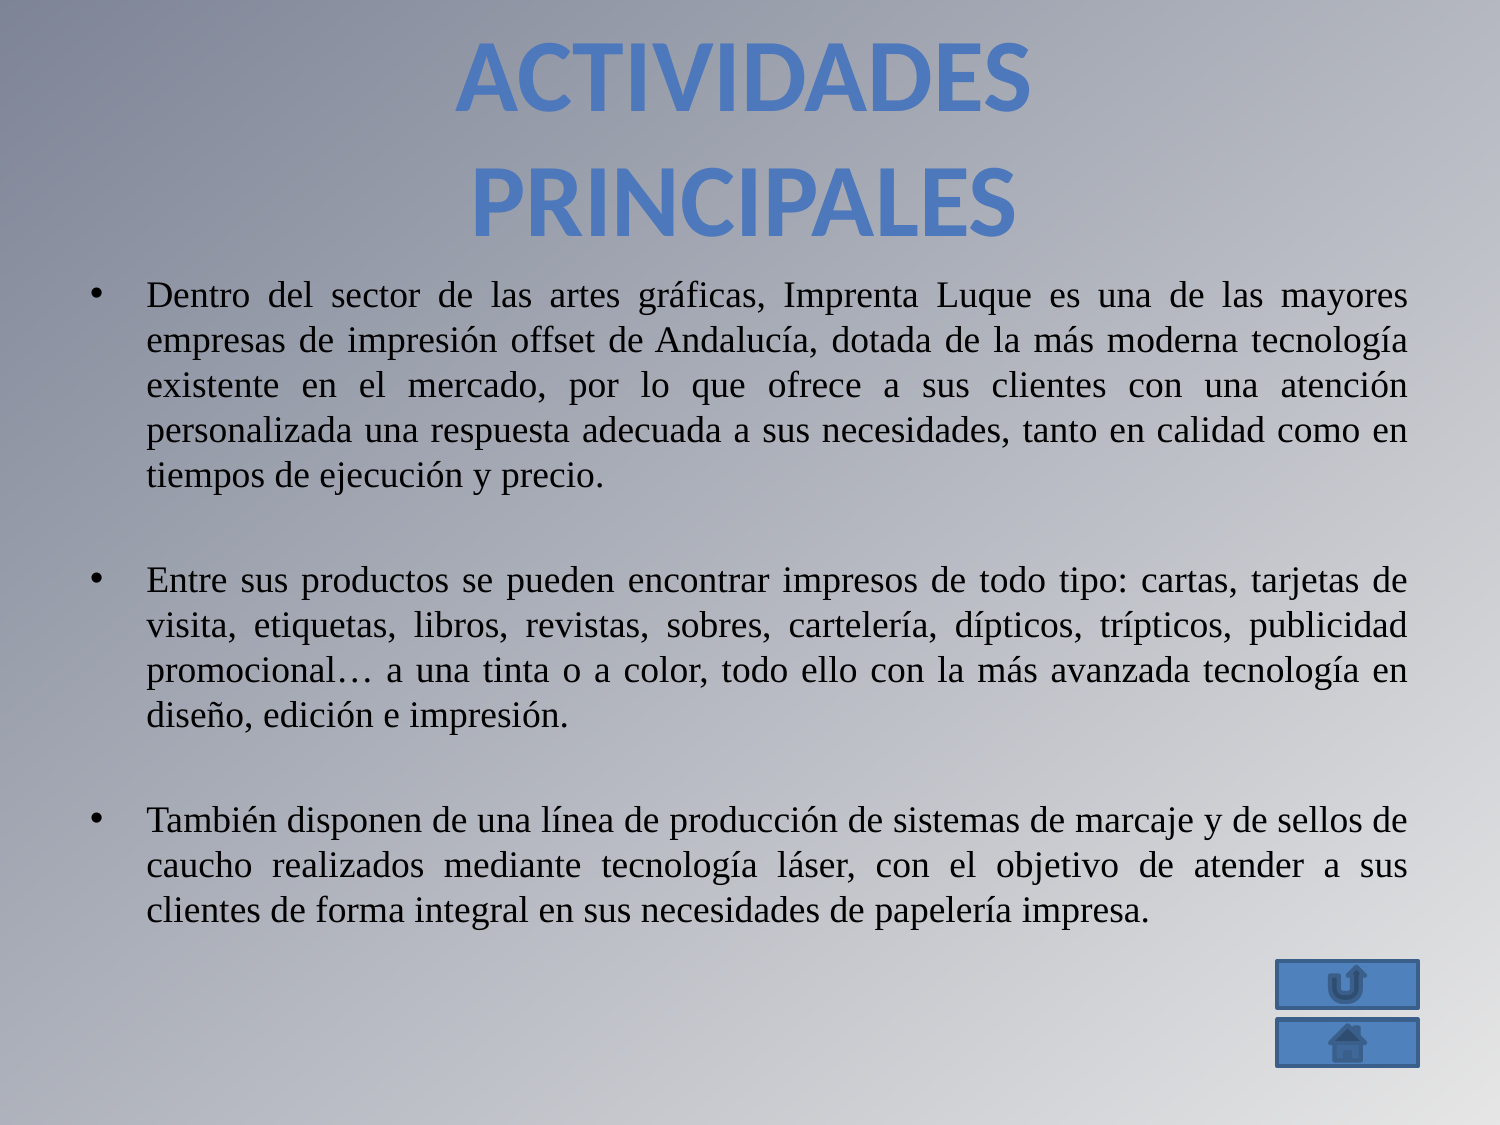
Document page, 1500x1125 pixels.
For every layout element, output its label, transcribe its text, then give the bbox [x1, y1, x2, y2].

text_box [1275, 959, 1420, 1010]
text_box [1275, 1017, 1420, 1068]
text_box Actividades Principales [199, 0, 1289, 265]
list Dentro del sector de las artes gráficas, Imprenta Luque es una de las mayores empresas de impresión offset de Andalucía, dotada de la más moderna tecnología existente en el mercado, por lo que ofrece a sus clientes con una atención personalizada una respuesta adecuada a sus necesidades, tanto en calidad como en tiempos de ejecución y precio. Entre sus productos se pueden encontrar impresos de todo tipo: cartas, tarjetas de visita, etiquetas, libros, revistas, sobres, cartelería, dípticos, trípticos, publicidad promocional… a una tinta o a color, todo ello con la más avanzada tecnología en diseño, edición e impresión. También disponen de una línea de producción de sistemas de marcaje y de sellos de caucho realizados mediante tecnología láser, con el objetivo de atender a sus clientes de forma integral en sus necesidades de papelería impresa. [75, 262, 1425, 1005]
